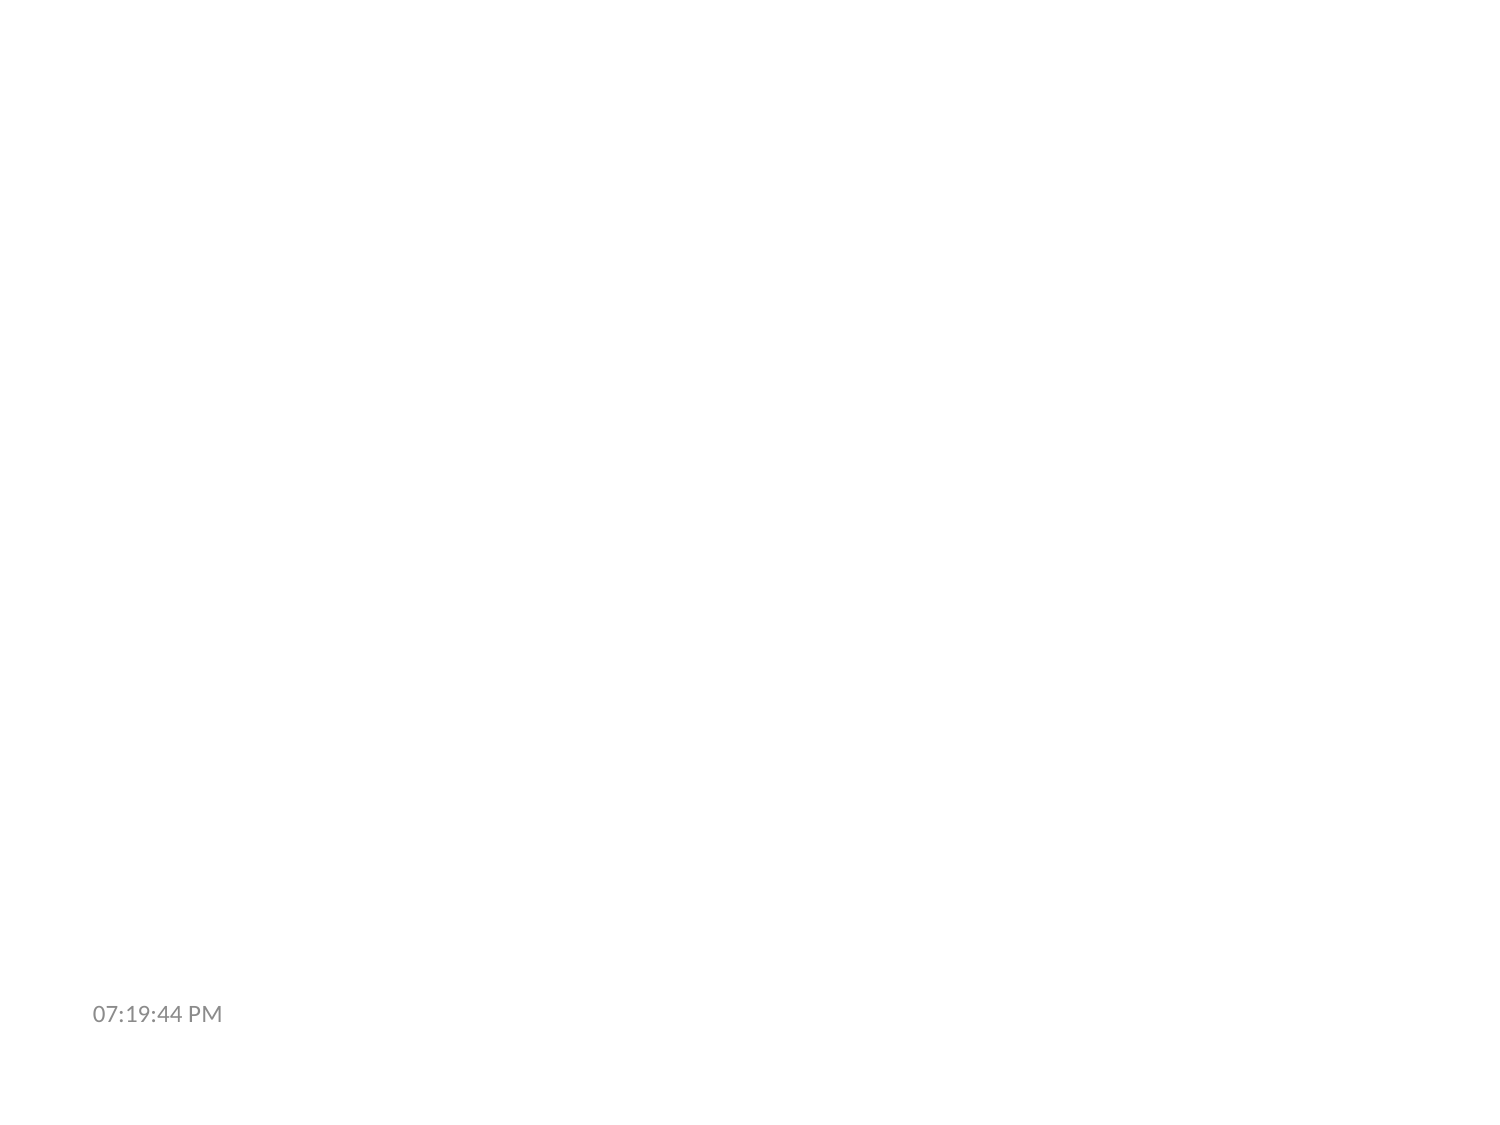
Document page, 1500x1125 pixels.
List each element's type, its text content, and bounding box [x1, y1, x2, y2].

text_box 3:35:09 PM [77, 982, 428, 1043]
